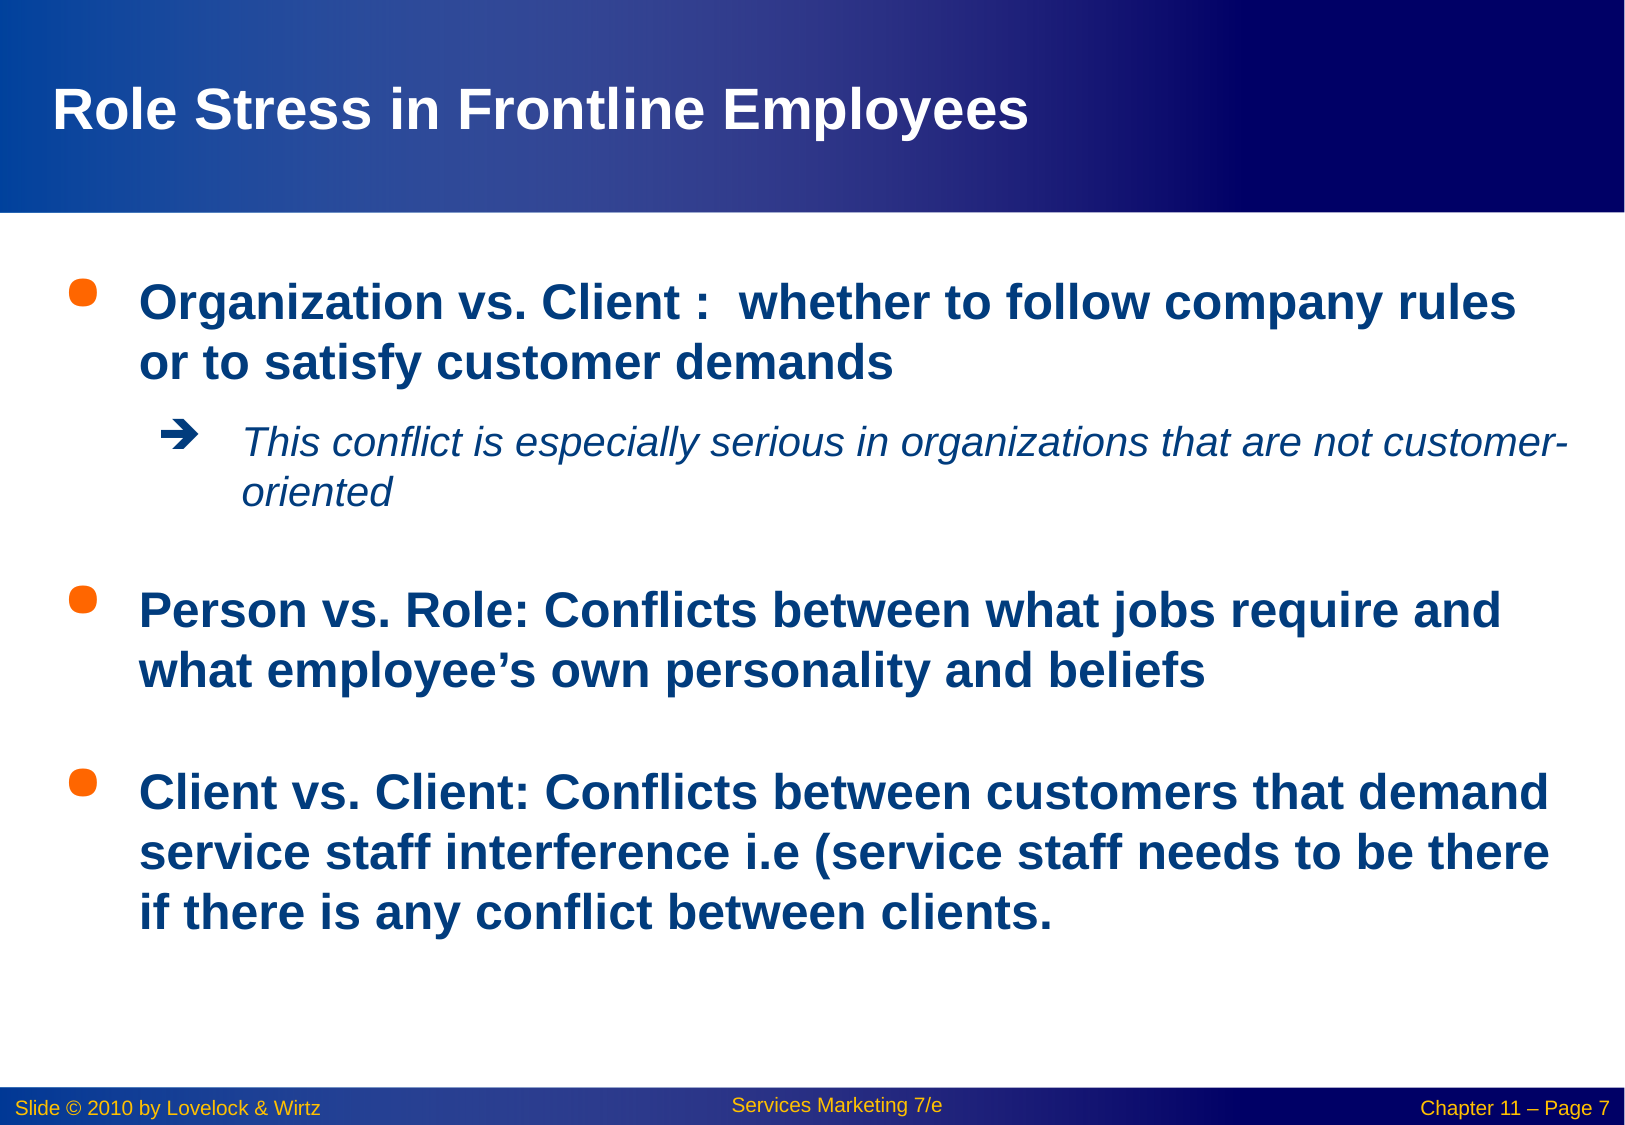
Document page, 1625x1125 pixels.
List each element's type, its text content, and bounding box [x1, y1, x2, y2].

title Role Stress in Frontline Employees [36, 37, 1088, 176]
list Organization vs. Client : whether to follow company rules or to satisfy customer demands This conflict is especially serious in organizations that are not customer- oriented Person vs. Role: Conflicts between what jobs require and what employee’s own personality and beliefs Client vs. Client: Conflicts between customers that demand service staff interference i.e (service staff needs to be there if there is any conflict between clients. [49, 261, 1588, 1051]
